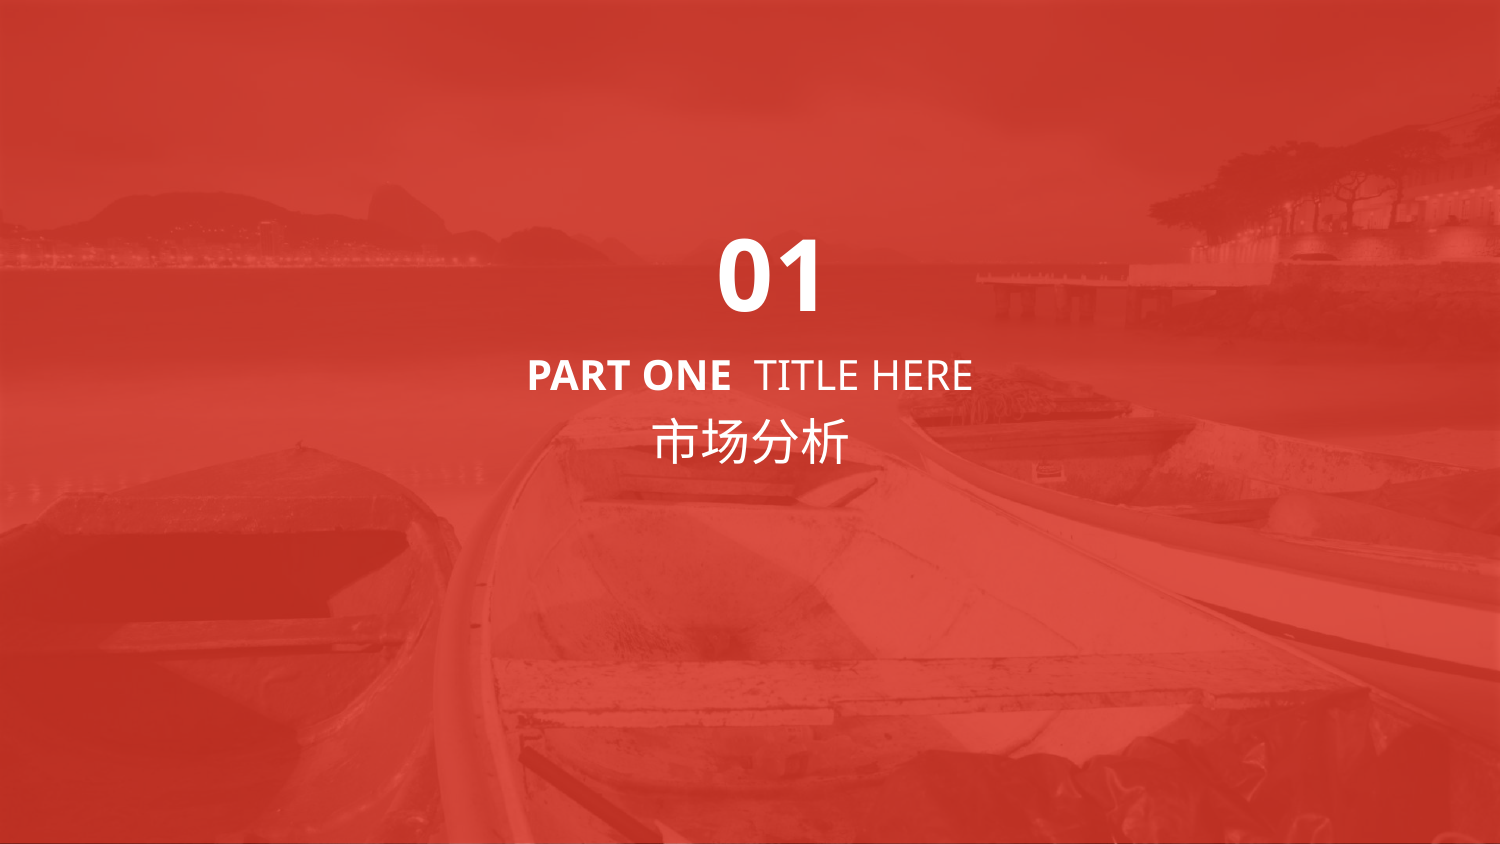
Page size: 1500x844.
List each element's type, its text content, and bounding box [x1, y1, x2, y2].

text_box PART ONE TITLE HERE [511, 341, 989, 406]
text_box 01 [702, 203, 847, 339]
text_box [0, 0, 1500, 844]
text_box 市场分析 [635, 403, 865, 478]
